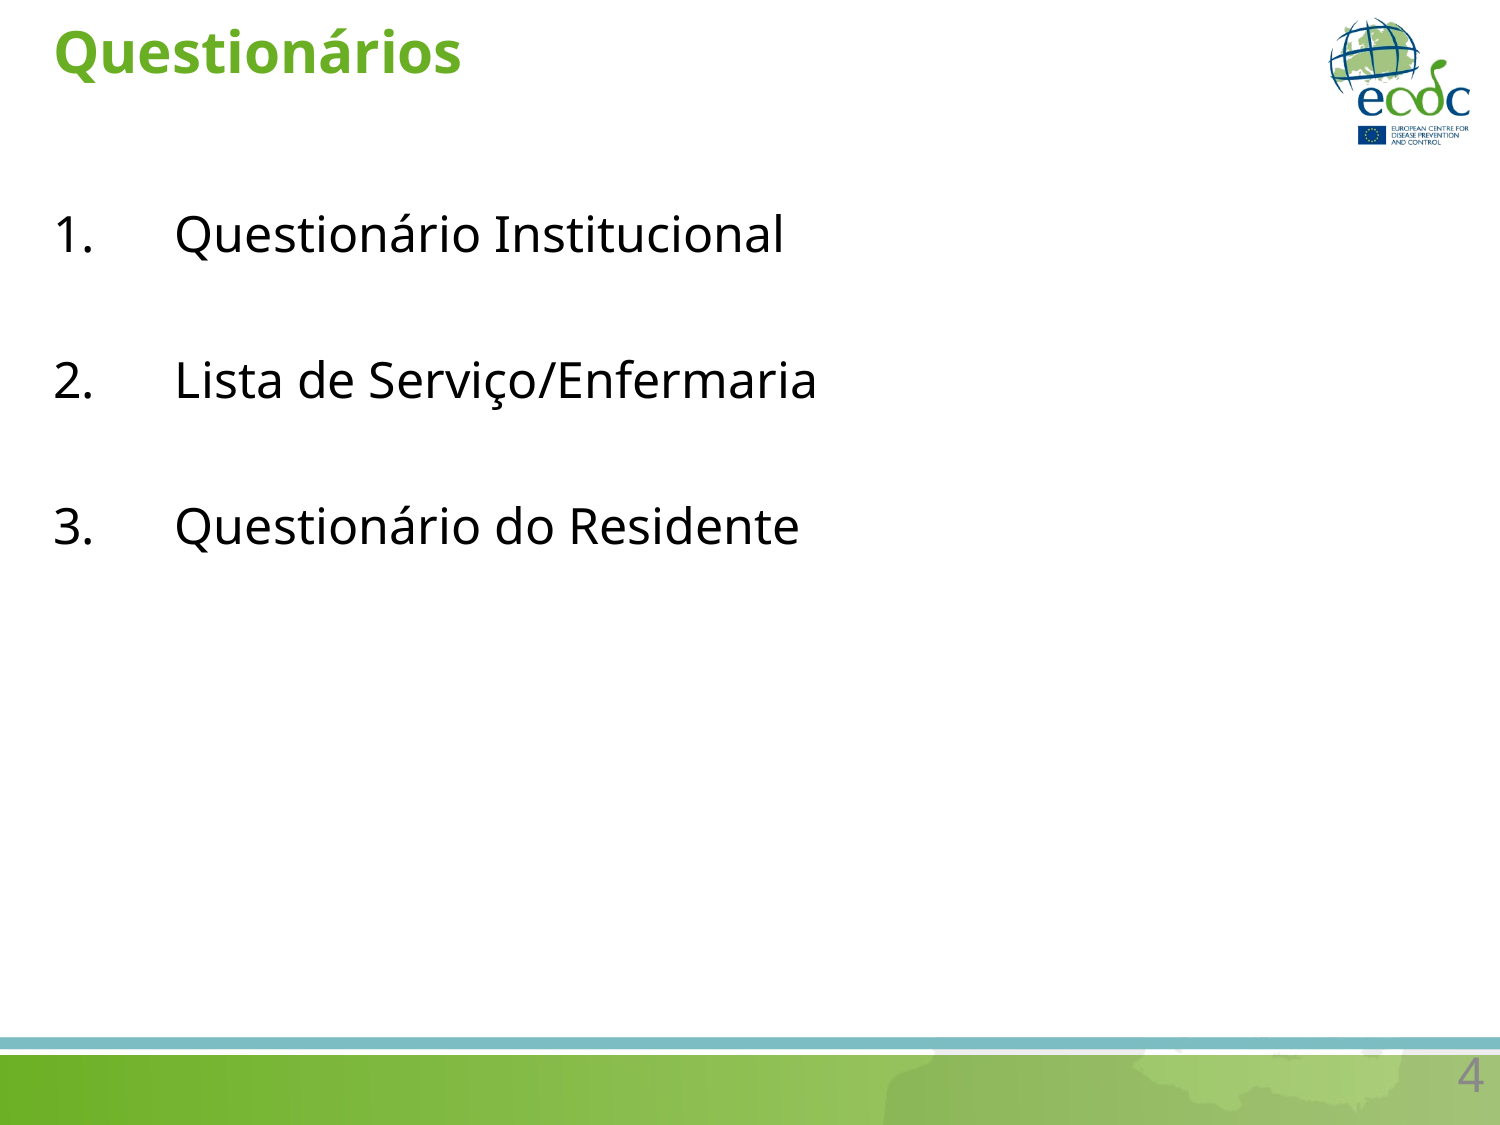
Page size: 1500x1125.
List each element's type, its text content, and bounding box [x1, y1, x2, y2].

list Questionário Institucional Lista de Serviço/Enfermaria Questionário do Residente [53, 208, 1452, 1024]
title Questionários [53, 23, 1404, 159]
slide_number 4 [1149, 1042, 1500, 1103]
picture [0, 1037, 1500, 1125]
picture [1328, 17, 1473, 148]
